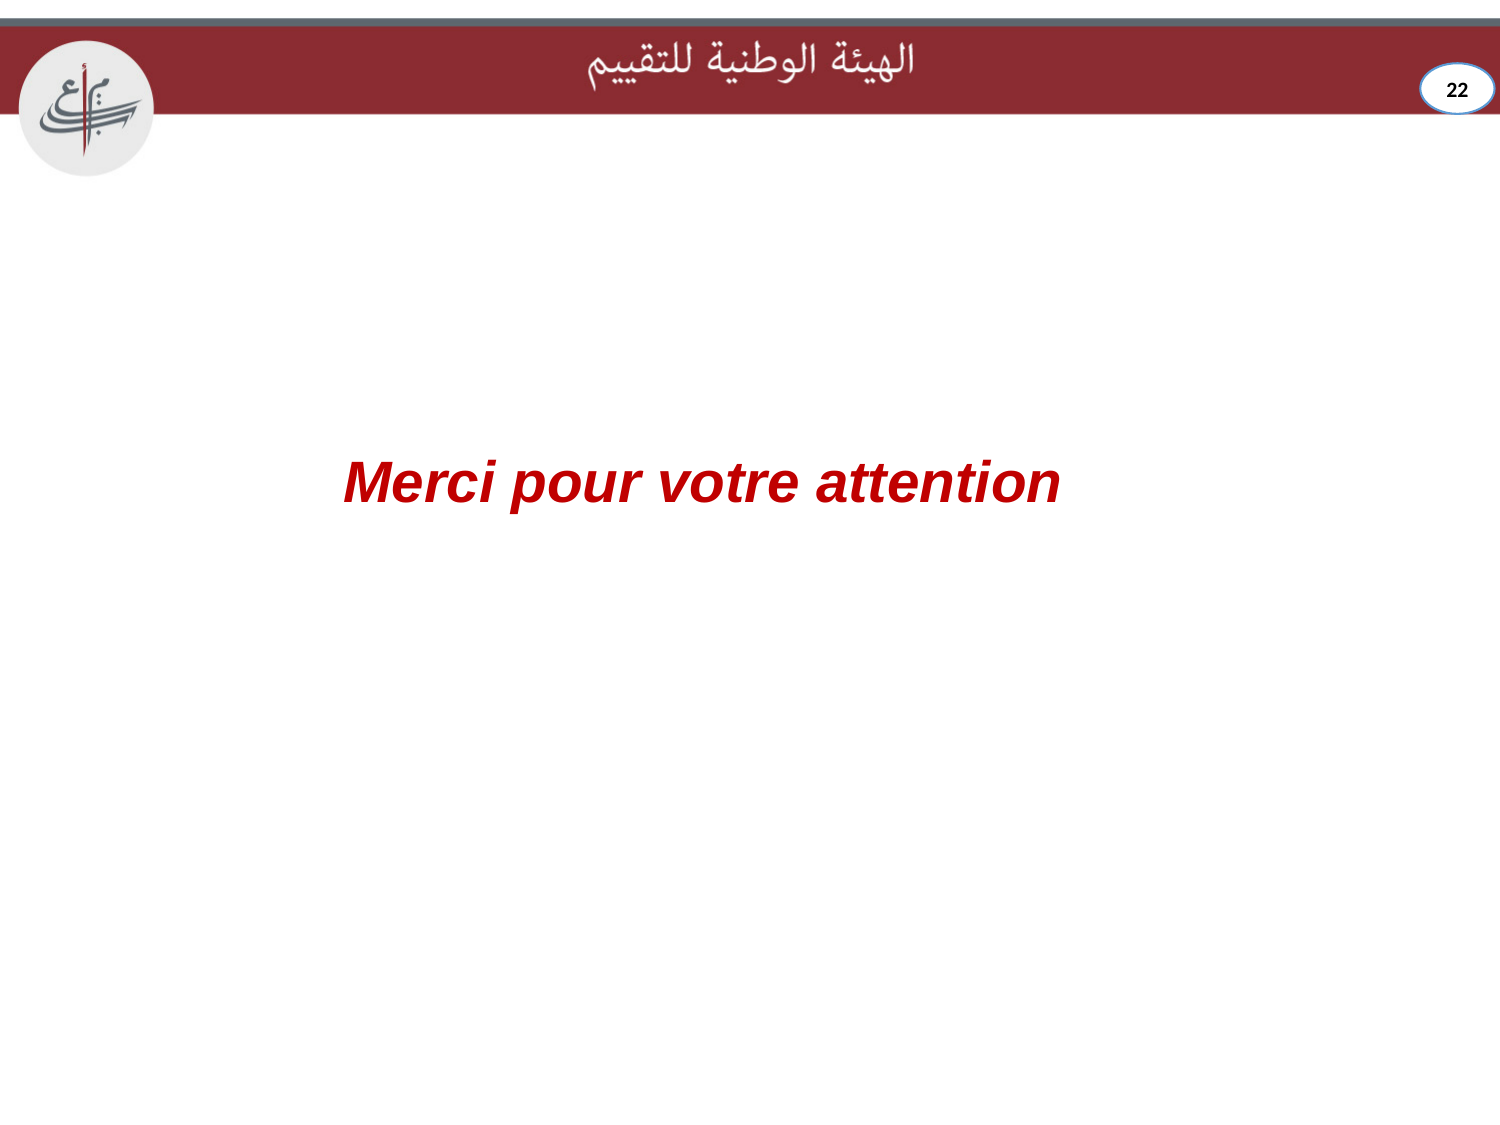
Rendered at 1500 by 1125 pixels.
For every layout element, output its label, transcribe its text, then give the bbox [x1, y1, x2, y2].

text_box Merci pour votre attention [61, 426, 1361, 522]
text_box 22 [1419, 62, 1496, 115]
picture [0, 0, 1500, 1125]
